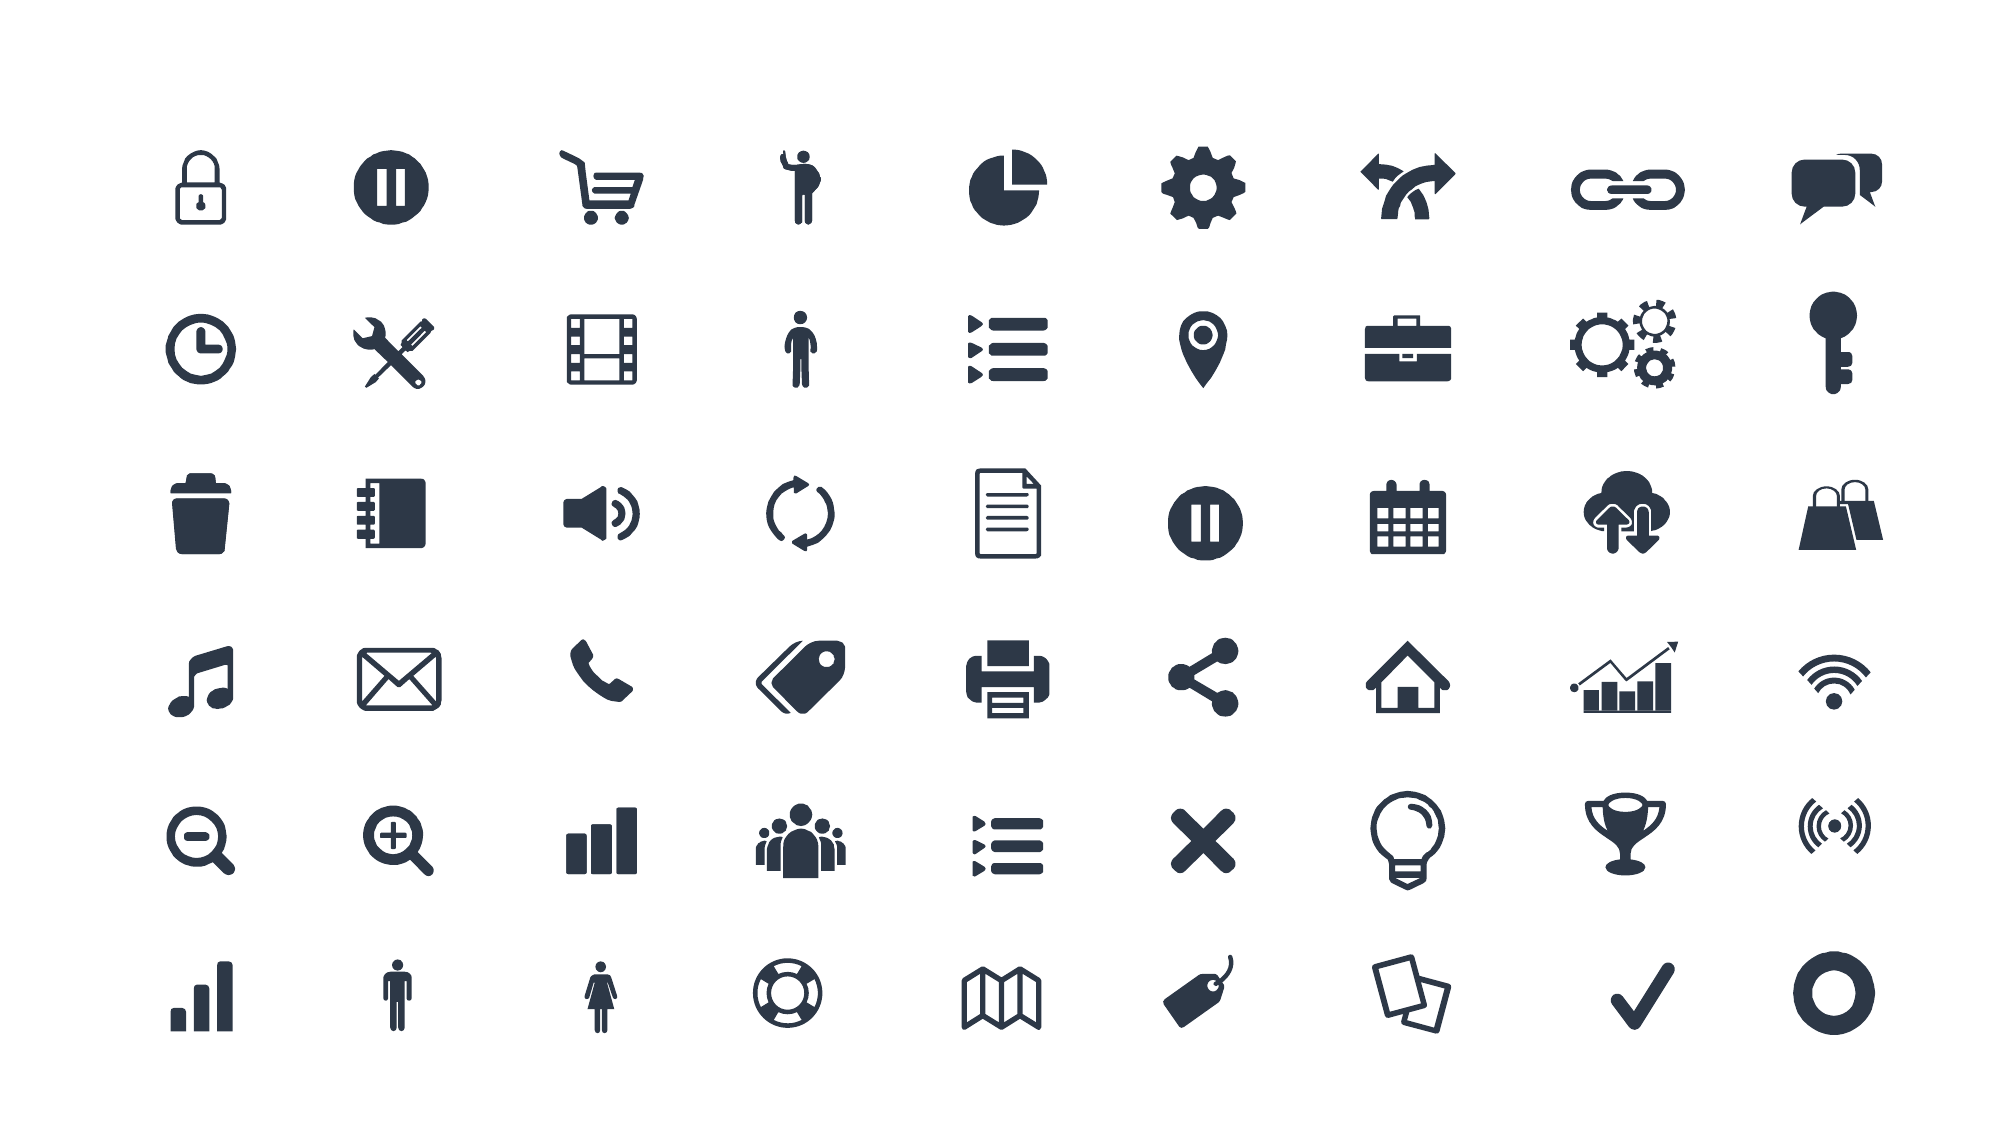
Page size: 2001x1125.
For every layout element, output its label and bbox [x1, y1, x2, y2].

text_box [1163, 954, 1234, 1028]
text_box [165, 313, 237, 385]
text_box [1610, 962, 1675, 1030]
text_box [559, 150, 644, 225]
text_box [991, 840, 1044, 853]
text_box [752, 958, 823, 1028]
text_box [356, 478, 426, 549]
text_box [771, 640, 846, 714]
text_box [780, 150, 821, 225]
text_box [168, 646, 234, 718]
text_box [170, 473, 232, 555]
text_box [966, 640, 1050, 719]
text_box [1798, 798, 1871, 854]
text_box [1168, 637, 1239, 717]
text_box [1570, 641, 1679, 713]
text_box [1570, 169, 1685, 210]
text_box [166, 806, 236, 876]
text_box [1798, 479, 1884, 550]
text_box [755, 640, 803, 714]
text_box [356, 647, 442, 711]
text_box [584, 961, 618, 1034]
text_box [175, 150, 227, 225]
text_box [1161, 146, 1246, 229]
text_box [968, 365, 983, 384]
text_box [1584, 792, 1667, 876]
text_box [961, 966, 1042, 1030]
text_box [988, 342, 1048, 356]
text_box [1570, 299, 1677, 389]
text_box [1369, 479, 1447, 555]
text_box [991, 863, 1044, 875]
text_box [968, 315, 983, 333]
text_box [818, 836, 835, 871]
text_box [1583, 470, 1670, 554]
text_box [193, 984, 210, 1032]
text_box [968, 342, 983, 359]
text_box [766, 475, 810, 542]
text_box [988, 317, 1048, 331]
text_box [766, 836, 783, 871]
text_box [353, 150, 429, 225]
text_box [353, 317, 435, 389]
text_box [755, 840, 767, 865]
text_box [972, 815, 986, 832]
text_box [789, 803, 813, 827]
text_box [566, 314, 637, 385]
text_box [1370, 790, 1446, 891]
text_box [570, 639, 633, 702]
text_box [972, 840, 986, 855]
text_box [991, 818, 1044, 830]
text_box [784, 310, 818, 388]
text_box [1360, 153, 1456, 220]
text_box [759, 827, 770, 838]
text_box [1179, 311, 1228, 389]
text_box [383, 959, 412, 1032]
text_box [1364, 315, 1452, 382]
text_box [1365, 640, 1451, 714]
text_box [566, 807, 637, 875]
text_box [217, 961, 233, 1032]
text_box [783, 828, 819, 879]
text_box [834, 840, 846, 865]
text_box [972, 861, 986, 877]
text_box [363, 805, 434, 877]
text_box [771, 818, 788, 834]
text_box [792, 486, 835, 552]
text_box [832, 827, 843, 838]
text_box [1793, 951, 1876, 1035]
text_box [563, 486, 640, 541]
text_box [969, 149, 1048, 226]
text_box [1168, 486, 1243, 561]
text_box [988, 368, 1048, 382]
text_box [1809, 291, 1858, 395]
text_box [975, 468, 1042, 559]
text_box [814, 818, 831, 834]
text_box [1170, 808, 1236, 874]
text_box [1798, 654, 1871, 710]
text_box [170, 1007, 187, 1032]
text_box [1372, 954, 1452, 1034]
text_box [1791, 153, 1882, 225]
